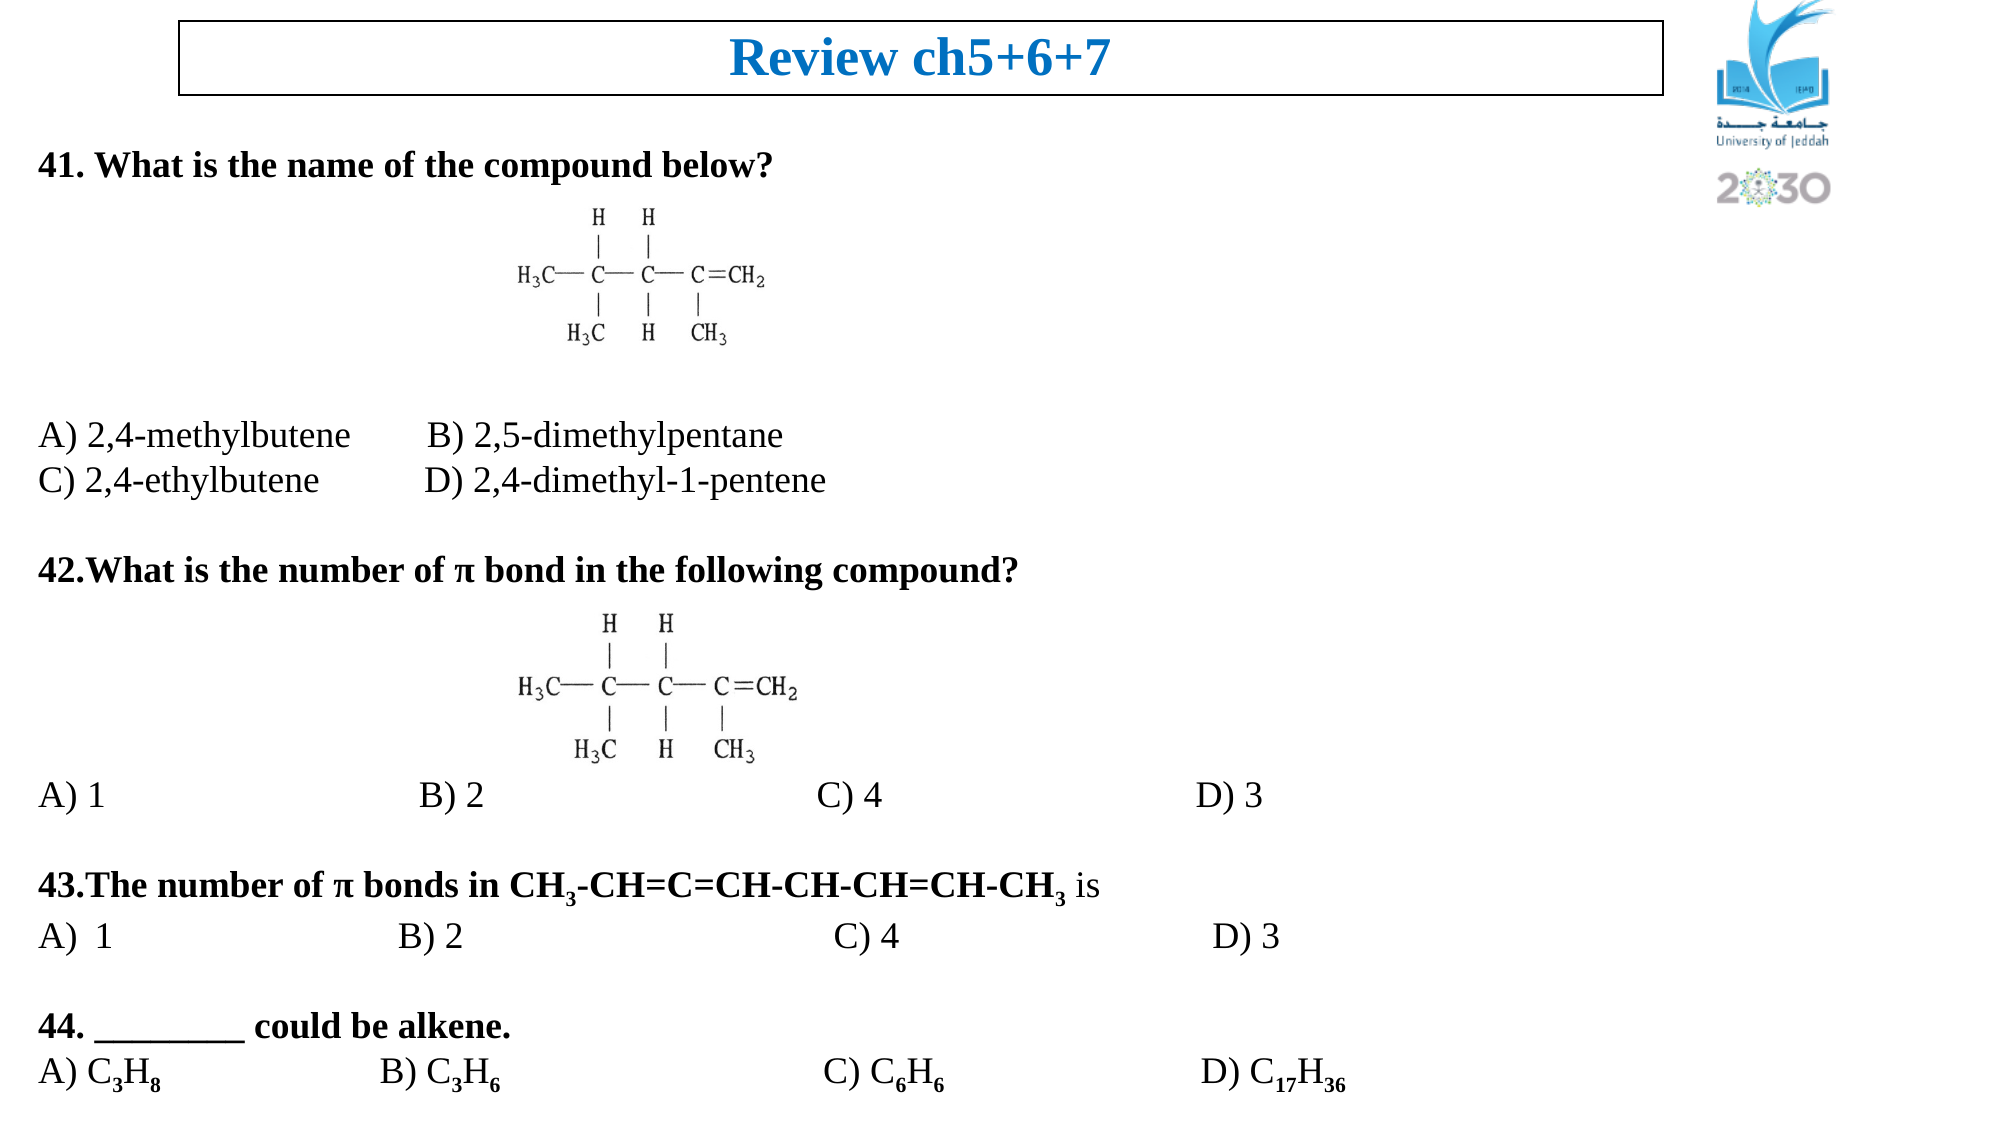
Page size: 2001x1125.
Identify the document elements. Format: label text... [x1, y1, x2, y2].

text_box Review ch5+6+7 [178, 20, 1664, 96]
picture [1697, 0, 1851, 213]
text_box 41. What is the name of the compound below? A) 2,4-methylbutene B) 2,5-dimethylpentane C) 2,4-ethylbutene D) 2,4-dimethyl-1-pentene 42.What is the number of π bond in the following compound? A) 1 B) 2 C) 4 D) 3 43.The number of π bonds in CH3-CH=C=CH-CH-CH=CH-CH3 is 1 B) 2 C) 4 D) 3 44. ________ could be alkene. A) C3H8 B) C3H6 C) C6H6 D) C17H36 [23, 132, 1596, 1125]
picture [513, 202, 767, 348]
picture [513, 607, 800, 766]
